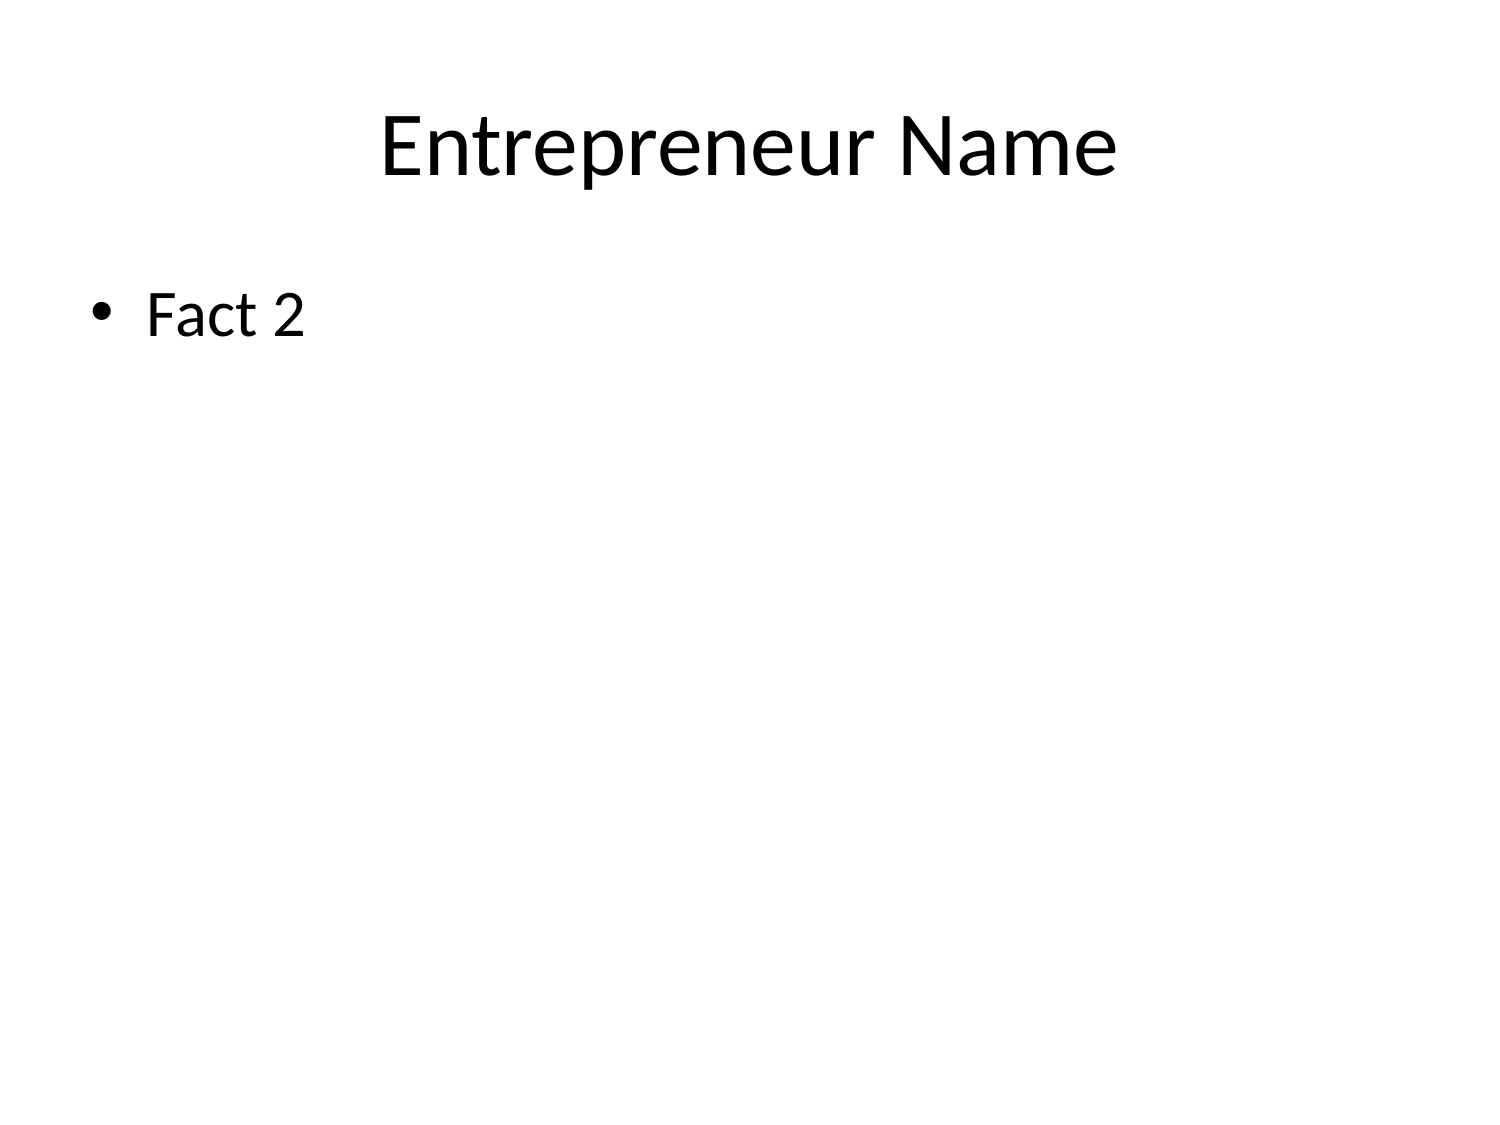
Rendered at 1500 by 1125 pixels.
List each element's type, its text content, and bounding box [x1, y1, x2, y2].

list Fact 2 [75, 262, 1425, 1005]
title Entrepreneur Name [75, 45, 1425, 233]
